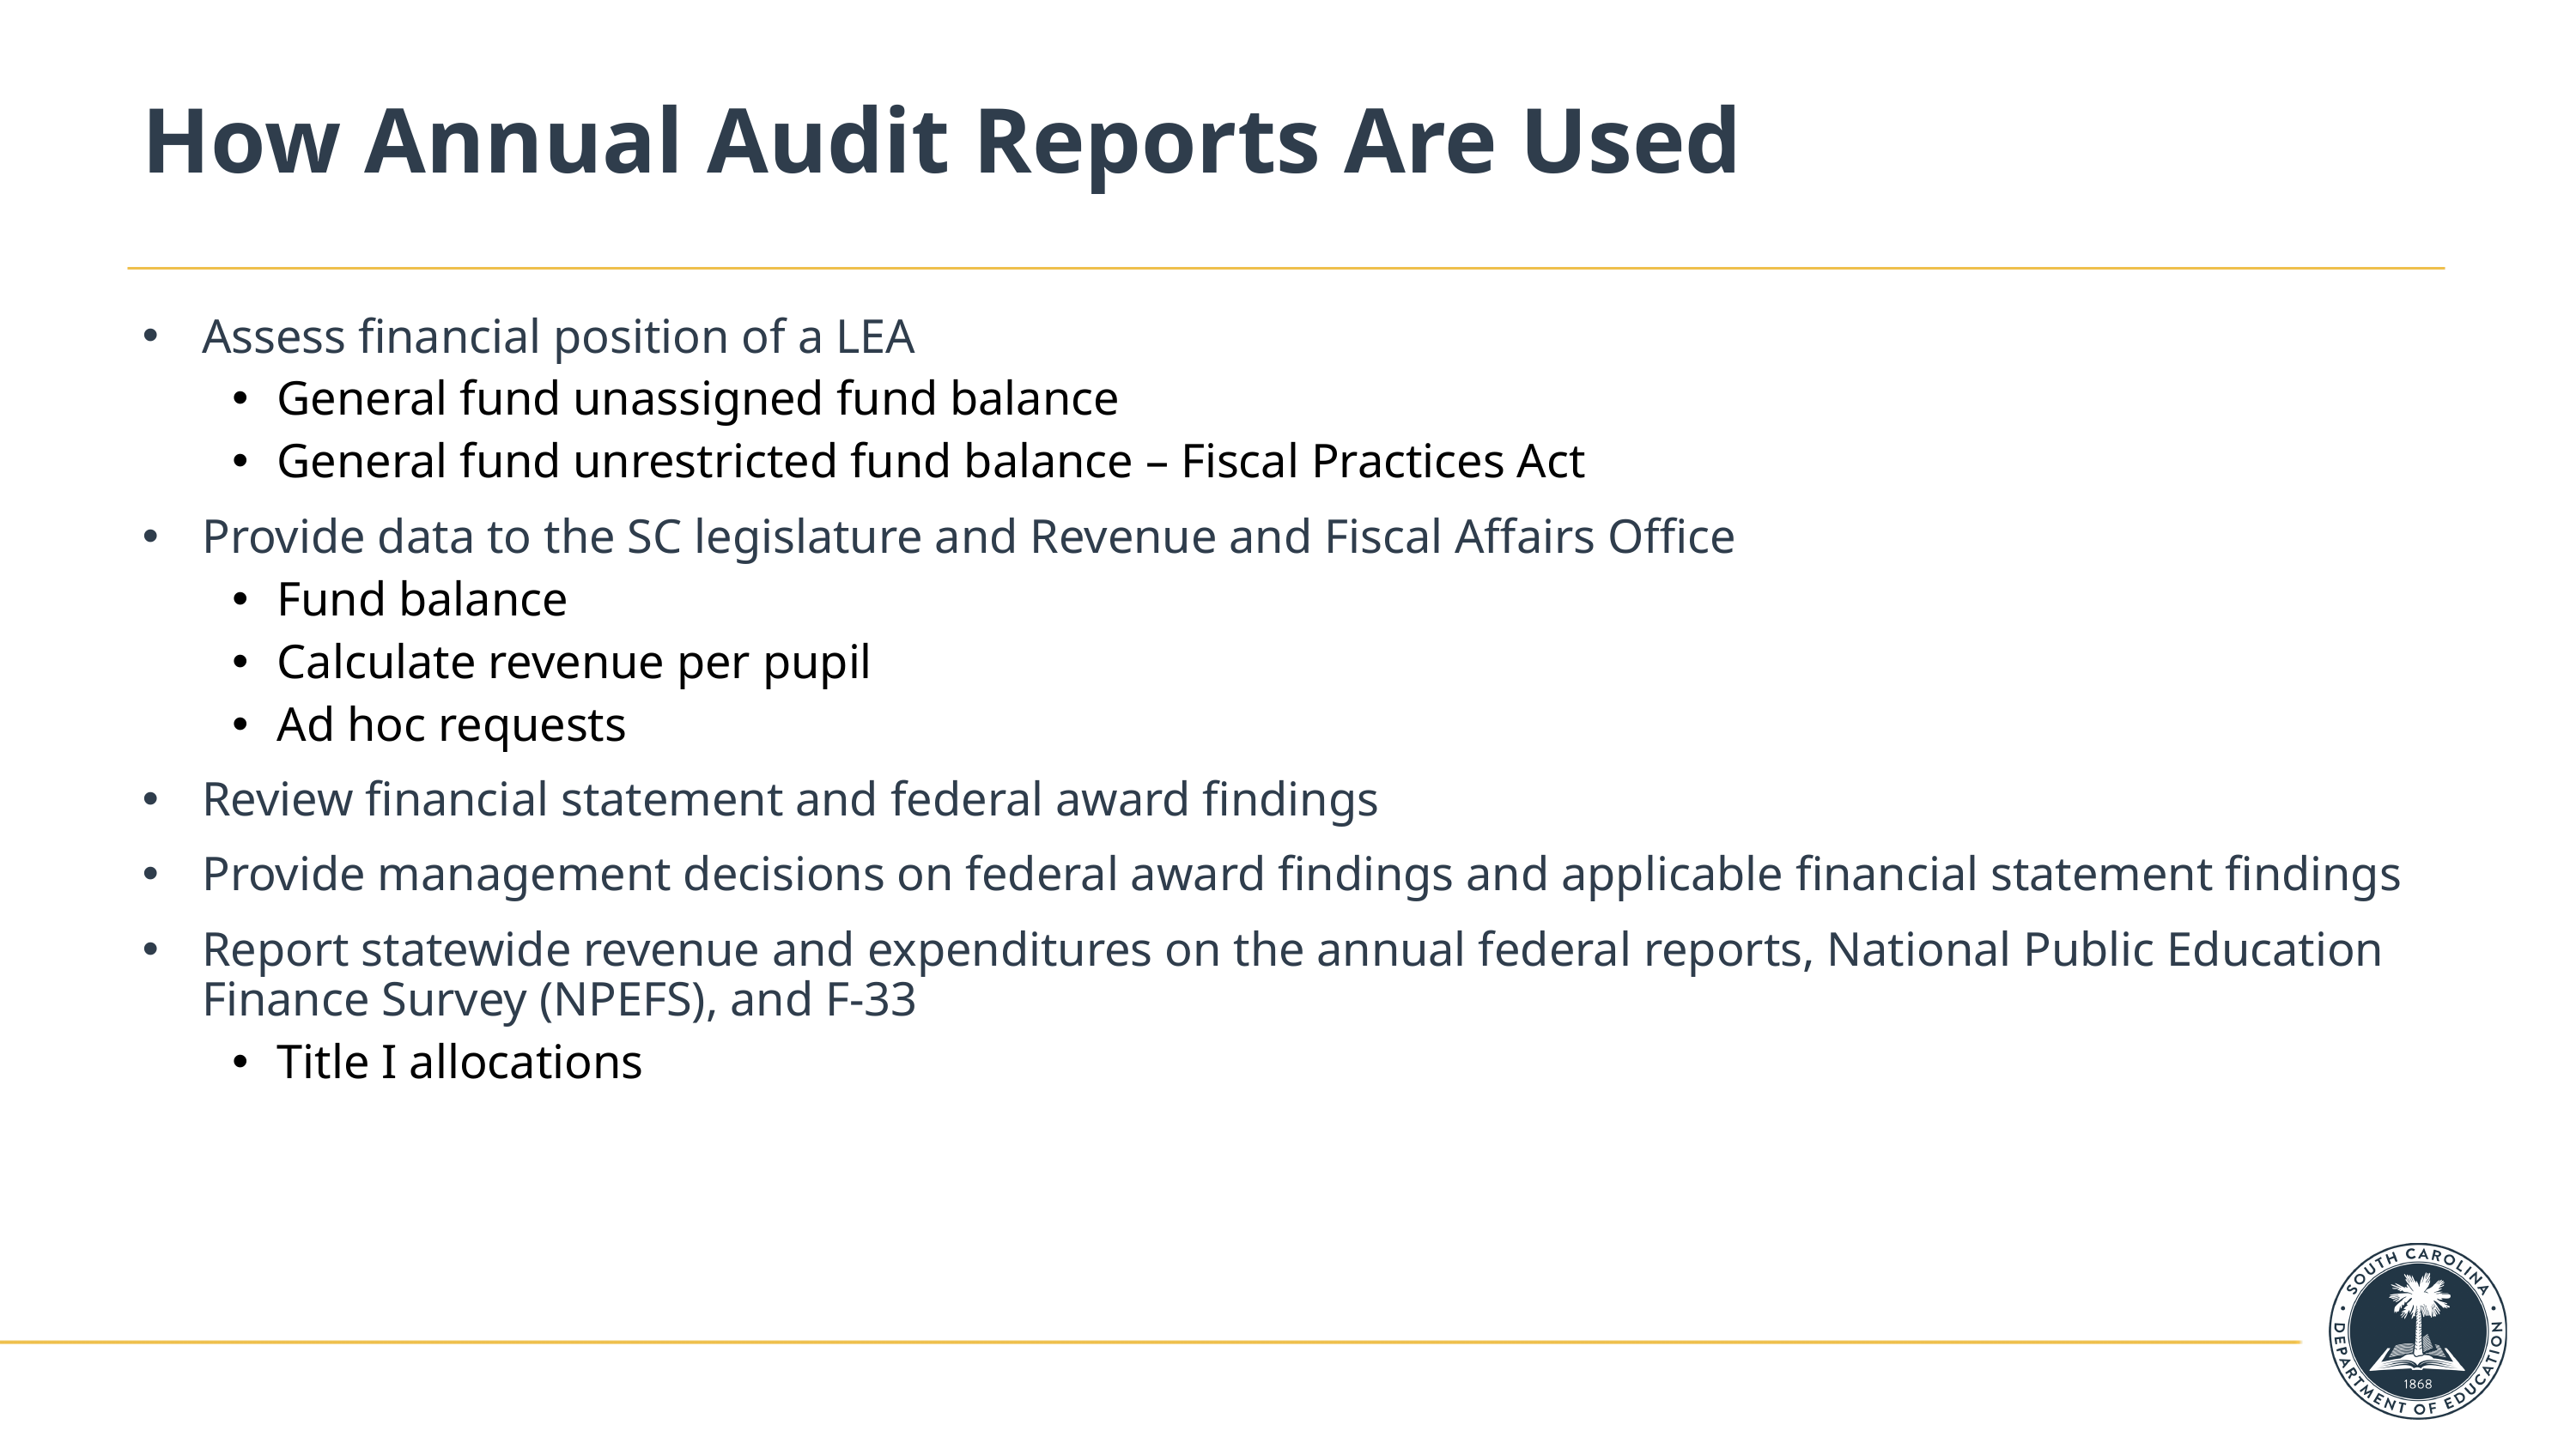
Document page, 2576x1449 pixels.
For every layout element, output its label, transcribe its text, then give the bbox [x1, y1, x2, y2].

title How Annual Audit Reports Are Used [129, 76, 2447, 232]
list Assess financial position of a LEA General fund unassigned fund balance General fund unrestricted fund balance – Fiscal Practices Act Provide data to the SC legislature and Revenue and Fiscal Affairs Office Fund balance Calculate revenue per pupil Ad hoc requests Review financial statement and federal award findings Provide management decisions on federal award findings and applicable financial statement findings Report statewide revenue and expenditures on the annual federal reports, National Public Education Finance Survey (NPEFS), and F-33 Title I allocations [129, 306, 2447, 1149]
picture [2329, 1243, 2507, 1420]
